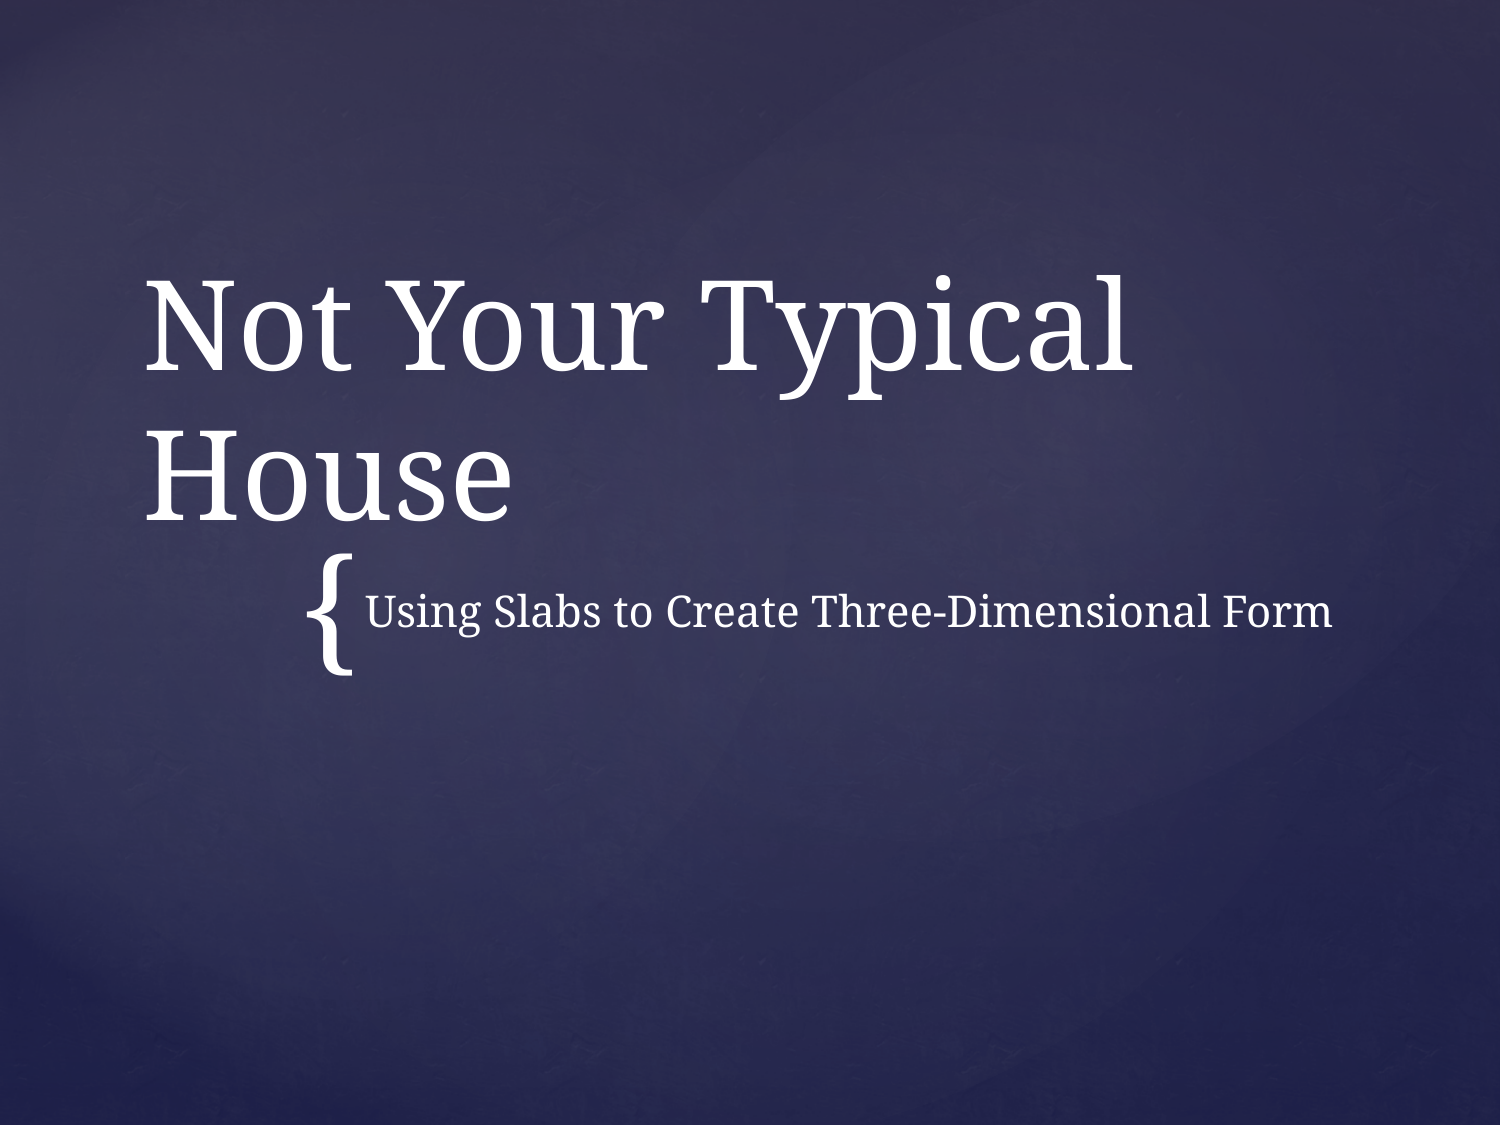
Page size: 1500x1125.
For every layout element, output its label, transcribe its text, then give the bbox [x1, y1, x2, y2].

title Not Your Typical House [127, 200, 1365, 554]
subtitle Using Slabs to Create Three-Dimensional Form [350, 553, 1363, 667]
